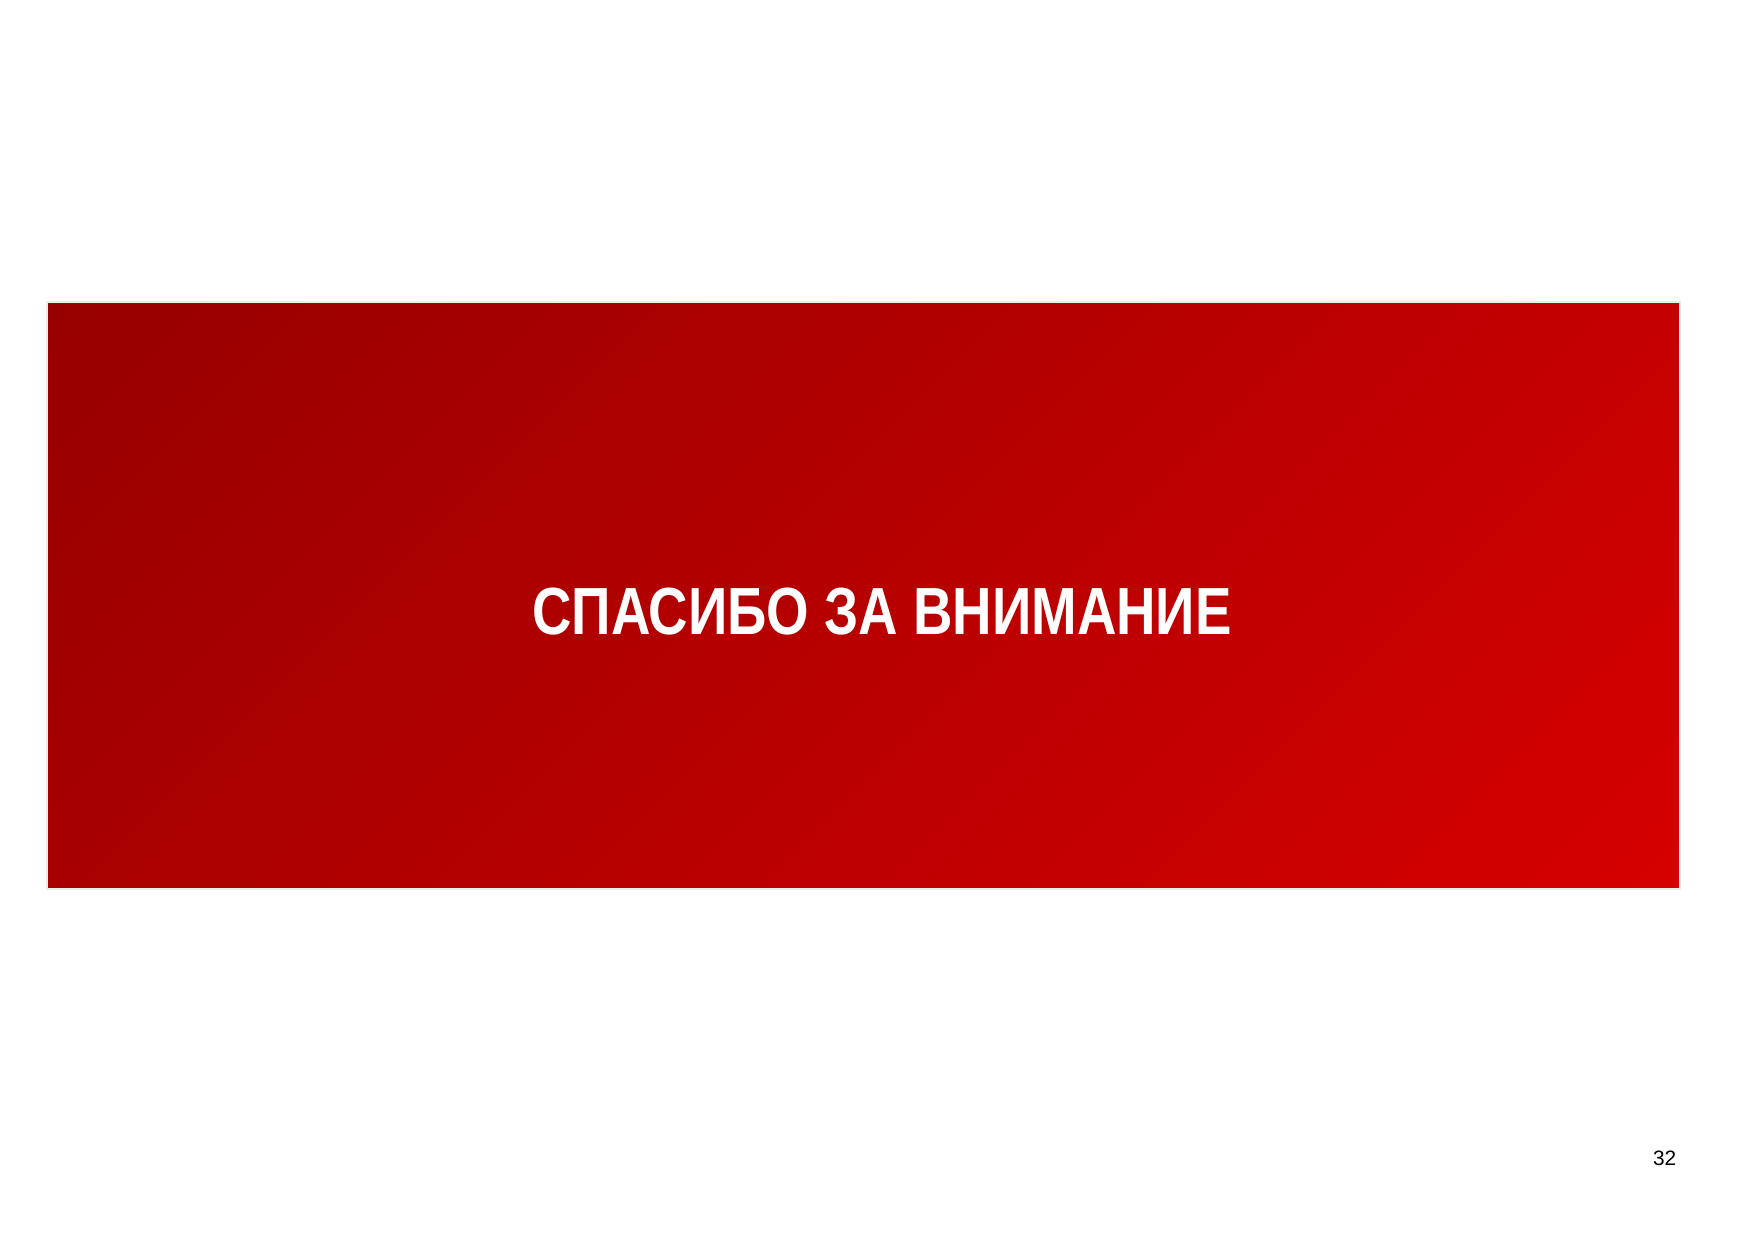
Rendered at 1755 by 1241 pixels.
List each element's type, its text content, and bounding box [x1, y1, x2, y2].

slide_number 32 [1283, 1136, 1694, 1223]
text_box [46, 301, 1681, 890]
